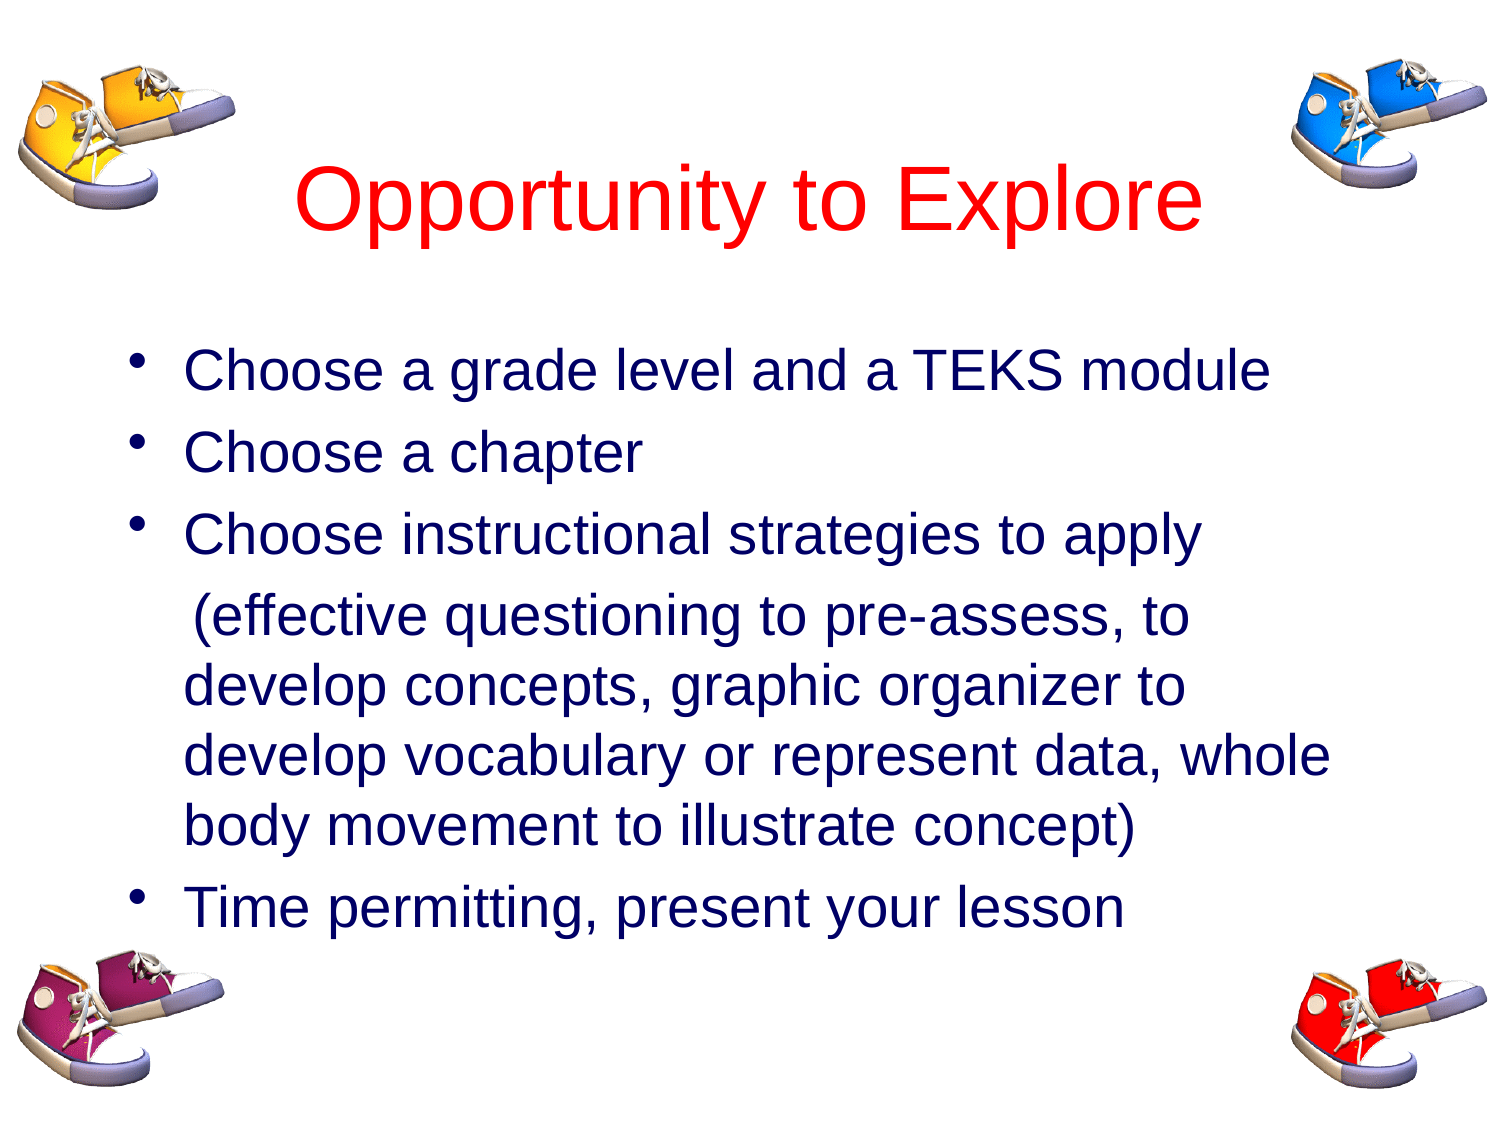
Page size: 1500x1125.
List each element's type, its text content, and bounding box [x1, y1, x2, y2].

picture [1275, 899, 1500, 1125]
picture [0, 887, 238, 1125]
list Choose a grade level and a TEKS module Choose a chapter Choose instructional strategies to apply (effective questioning to pre-assess, to develop concepts, graphic organizer to develop vocabulary or represent data, whole body movement to illustrate concept) Time permitting, present your lesson [112, 324, 1388, 1001]
picture [1275, 0, 1500, 225]
title Opportunity to Explore [112, 99, 1388, 288]
picture [0, 0, 250, 250]
